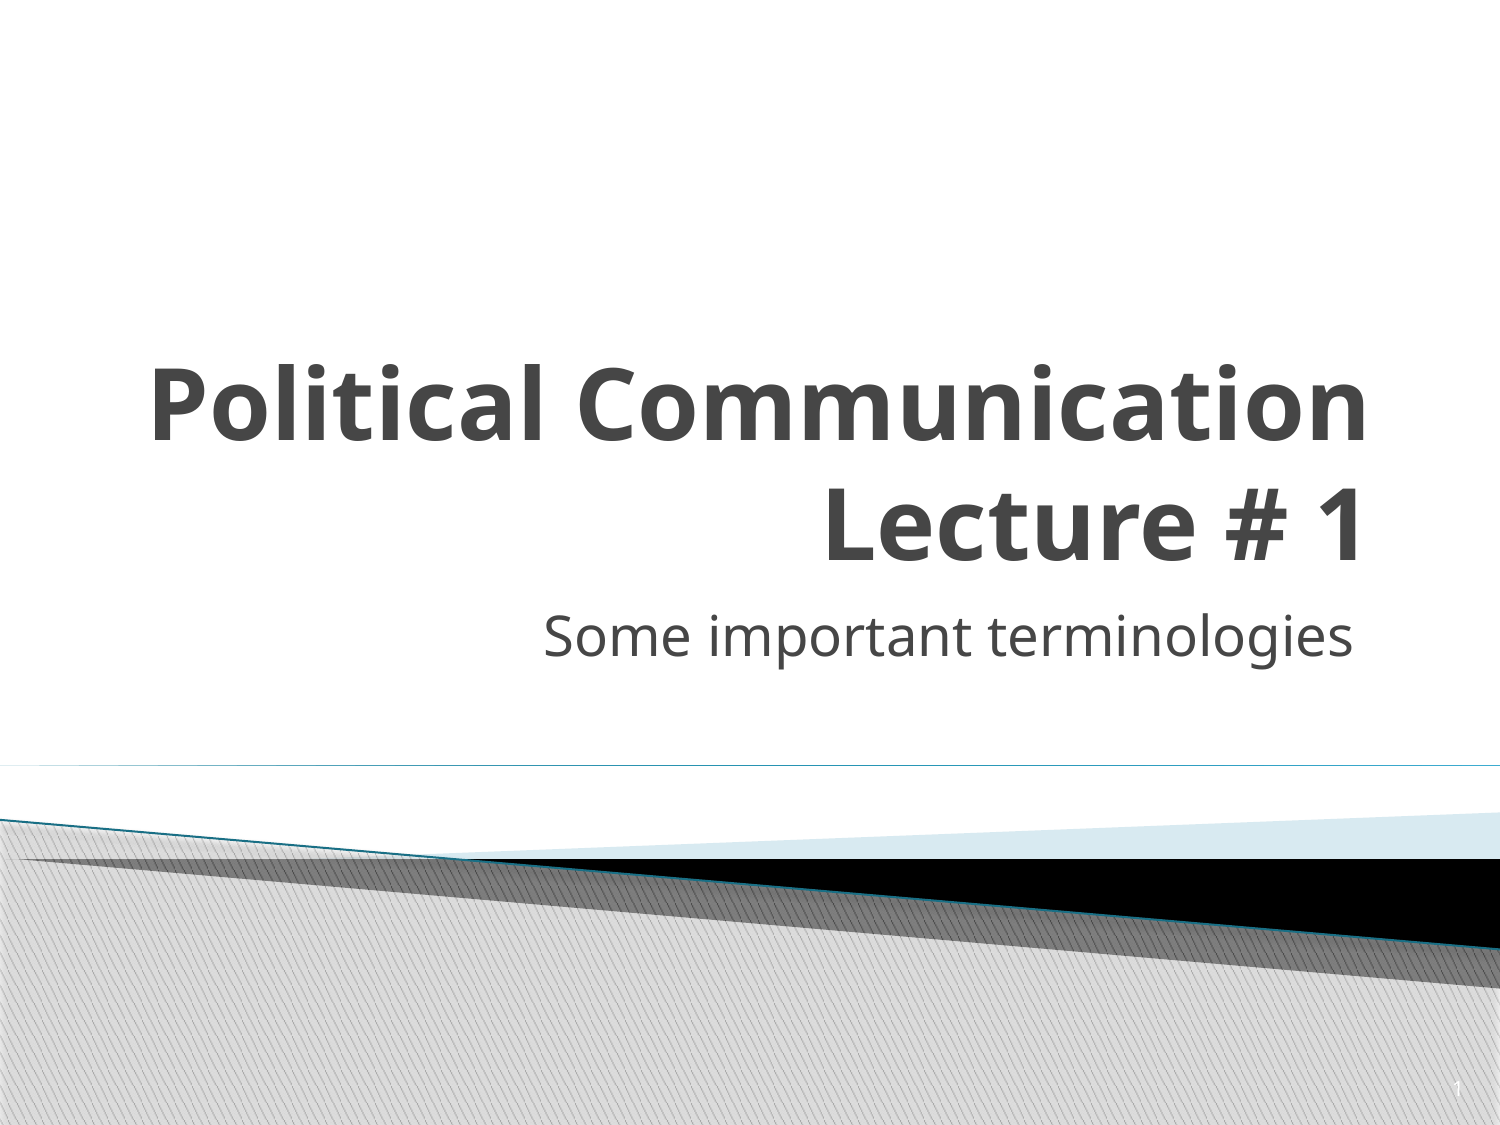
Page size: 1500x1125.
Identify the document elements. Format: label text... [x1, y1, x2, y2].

subtitle Some important terminologies [112, 592, 1388, 790]
picture [5, 859, 1500, 989]
title Political Communication Lecture # 1 [112, 287, 1388, 588]
slide_number 1 [1418, 1051, 1479, 1112]
